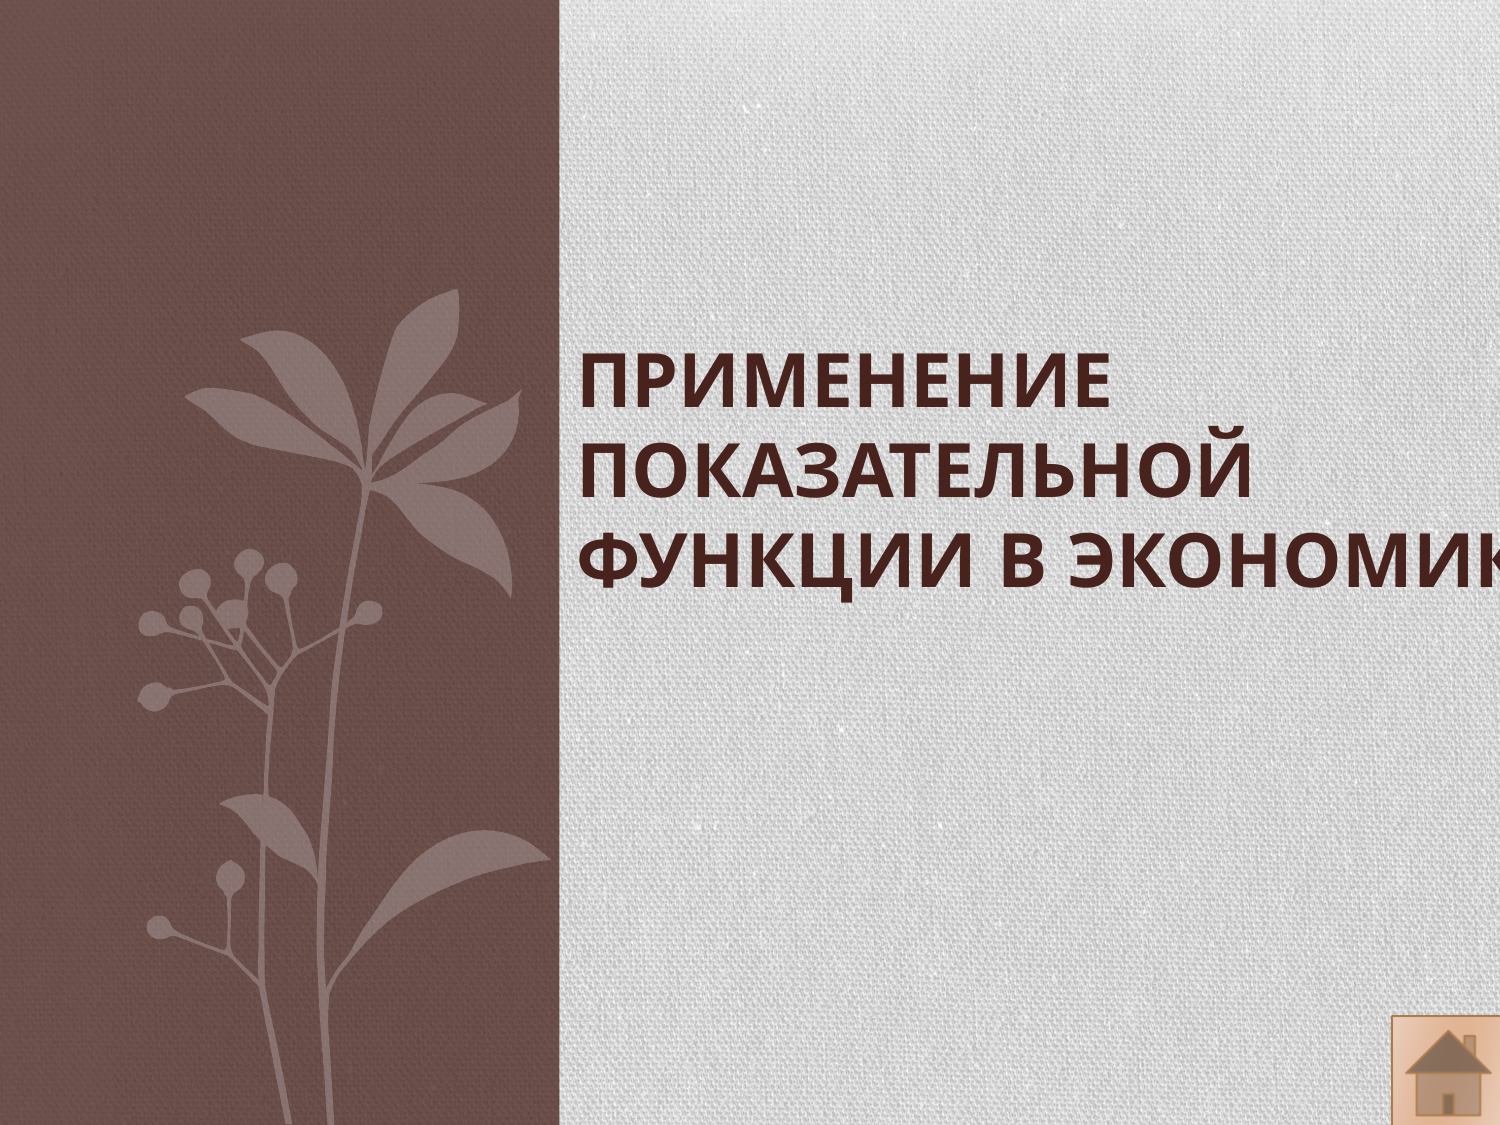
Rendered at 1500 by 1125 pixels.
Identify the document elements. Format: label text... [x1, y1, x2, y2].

picture [1387, 1011, 1500, 1125]
title Применение показательной функции в экономике [561, 232, 1500, 611]
